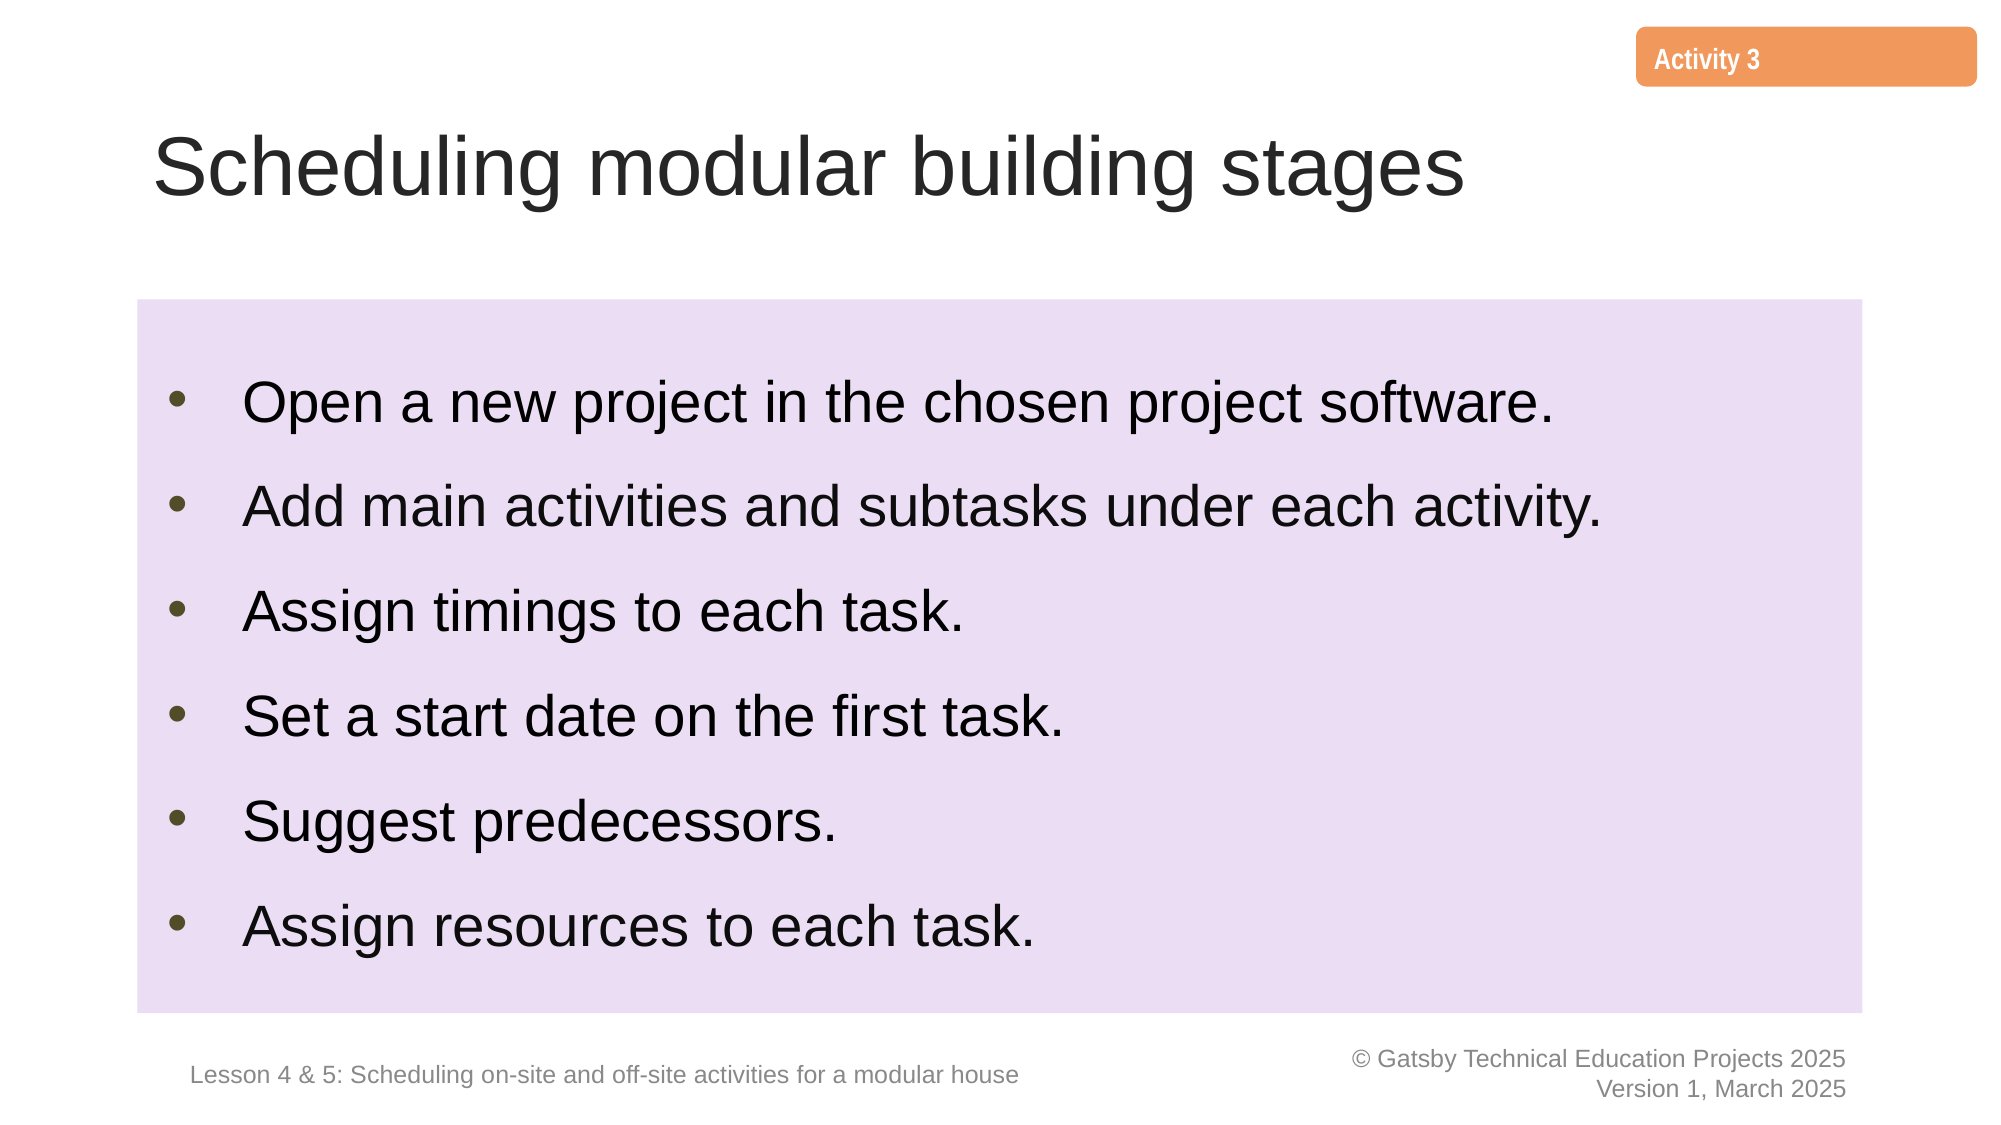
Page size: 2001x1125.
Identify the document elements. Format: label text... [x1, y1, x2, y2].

title Scheduling modular building stages [137, 59, 1863, 278]
list Lesson 4 & 5: Scheduling on-site and off-site activities for a modular house [137, 1042, 1079, 1103]
text_box Activity 3 [1636, 26, 1978, 87]
list Open a new project in the chosen project software. Add main activities and subtasks under each activity. Assign timings to each task. Set a start date on the first task. Suggest predecessors. Assign resources to each task. [137, 299, 1863, 1014]
